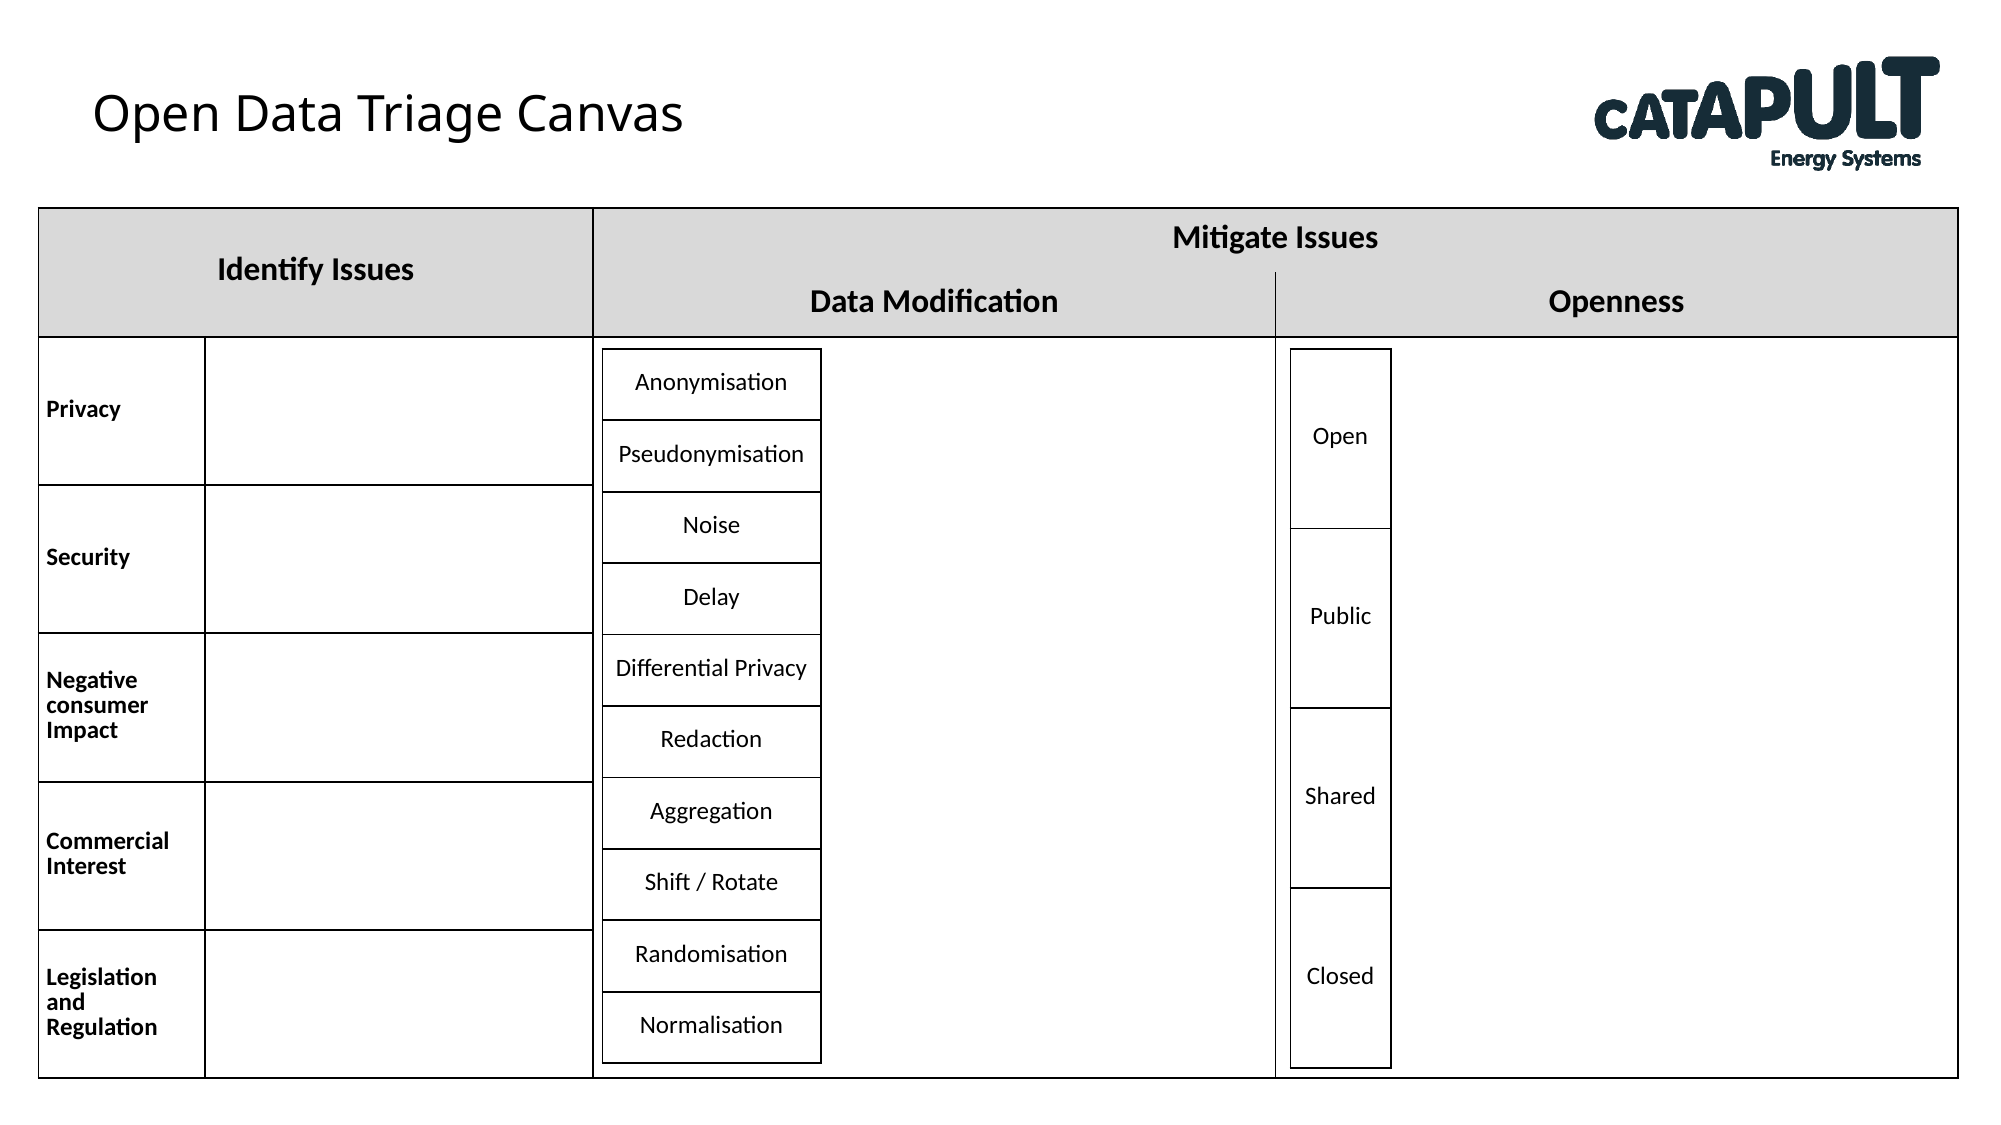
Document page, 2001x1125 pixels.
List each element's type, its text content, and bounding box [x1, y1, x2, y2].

table_header Identify Issues [39, 209, 592, 336]
table_cell Data Modification [594, 272, 1275, 336]
table_cell Privacy [39, 338, 204, 484]
table_cell Negative consumer Impact [39, 634, 204, 781]
table_header Mitigate Issues [594, 209, 1957, 272]
table_cell Closed [1291, 889, 1390, 1067]
table_cell Shift / Rotate [603, 850, 820, 919]
table_cell Pseudonymisation [603, 421, 820, 491]
table_cell Randomisation [603, 921, 820, 991]
table_cell Redaction [603, 707, 820, 777]
table_cell Security [39, 486, 204, 632]
table_cell Public [1291, 529, 1390, 707]
picture [1536, 0, 1998, 229]
table_cell Aggregation [603, 778, 820, 848]
table_cell Differential Privacy [603, 635, 820, 705]
table_cell [206, 783, 592, 929]
table_cell [206, 931, 592, 1077]
table_cell [206, 338, 592, 484]
table_cell Normalisation [603, 993, 820, 1062]
table_header Open [1291, 350, 1390, 528]
table_cell [206, 634, 592, 781]
table_cell Commercial Interest [39, 783, 204, 929]
table_cell Legislation and Regulation [39, 931, 204, 1077]
table_cell Delay [603, 564, 820, 634]
table_header Anonymisation [603, 350, 820, 419]
table_cell [206, 486, 592, 632]
table_cell Shared [1291, 709, 1390, 887]
table_cell [1276, 338, 1957, 1077]
title Open Data Triage Canvas [77, 74, 1001, 151]
table_cell [594, 338, 1275, 1077]
table_cell Noise [603, 493, 820, 562]
table_cell Openness [1276, 272, 1957, 336]
